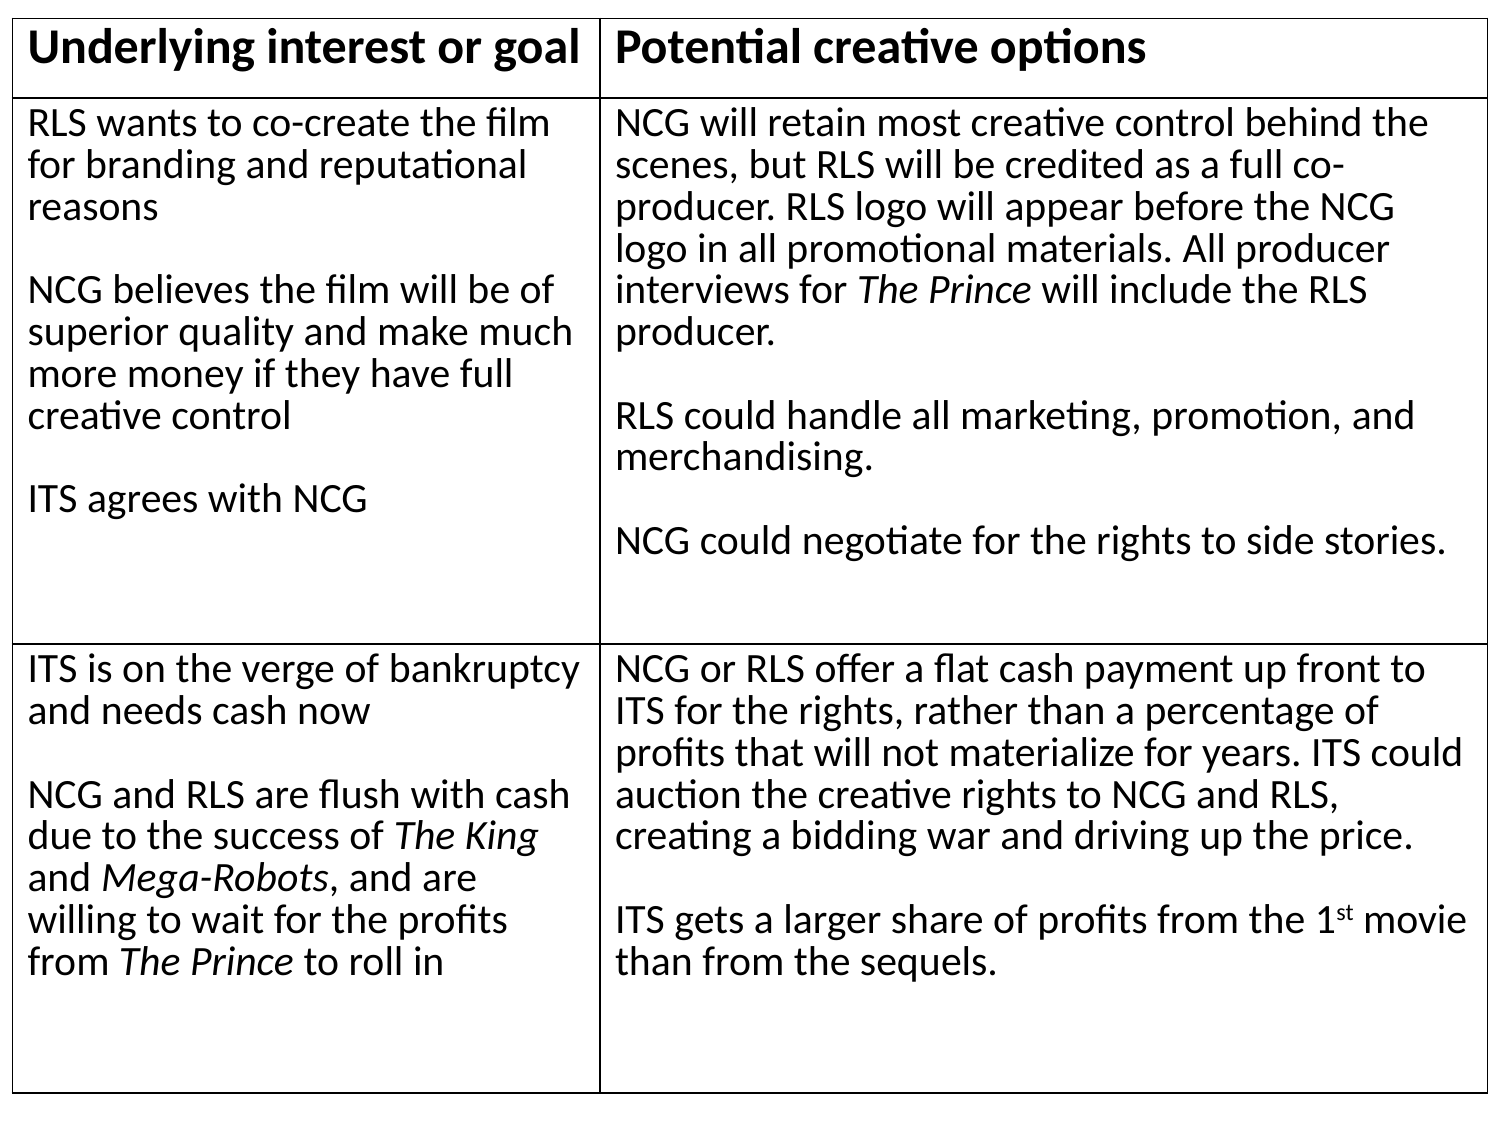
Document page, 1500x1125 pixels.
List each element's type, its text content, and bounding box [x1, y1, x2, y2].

table_header Underlying interest or goal [13, 19, 599, 97]
table_cell NCG will retain most creative control behind the scenes, but RLS will be credited as a full co-producer. RLS logo will appear before the NCG logo in all promotional materials. All producer interviews for The Prince will include the RLS producer. RLS could handle all marketing, promotion, and merchandising. NCG could negotiate for the rights to side stories. [601, 99, 1487, 643]
table_cell ITS is on the verge of bankruptcy and needs cash now NCG and RLS are flush with cash due to the success of The King and Mega-Robots, and are willing to wait for the profits from The Prince to roll in [13, 645, 599, 1092]
table_cell NCG or RLS offer a flat cash payment up front to ITS for the rights, rather than a percentage of profits that will not materialize for years. ITS could auction the creative rights to NCG and RLS, creating a bidding war and driving up the price. ITS gets a larger share of profits from the 1st movie than from the sequels. [601, 645, 1487, 1092]
table_cell RLS wants to co-create the film for branding and reputational reasons NCG believes the film will be of superior quality and make much more money if they have full creative control ITS agrees with NCG [13, 99, 599, 643]
table_header Potential creative options [601, 19, 1487, 97]
